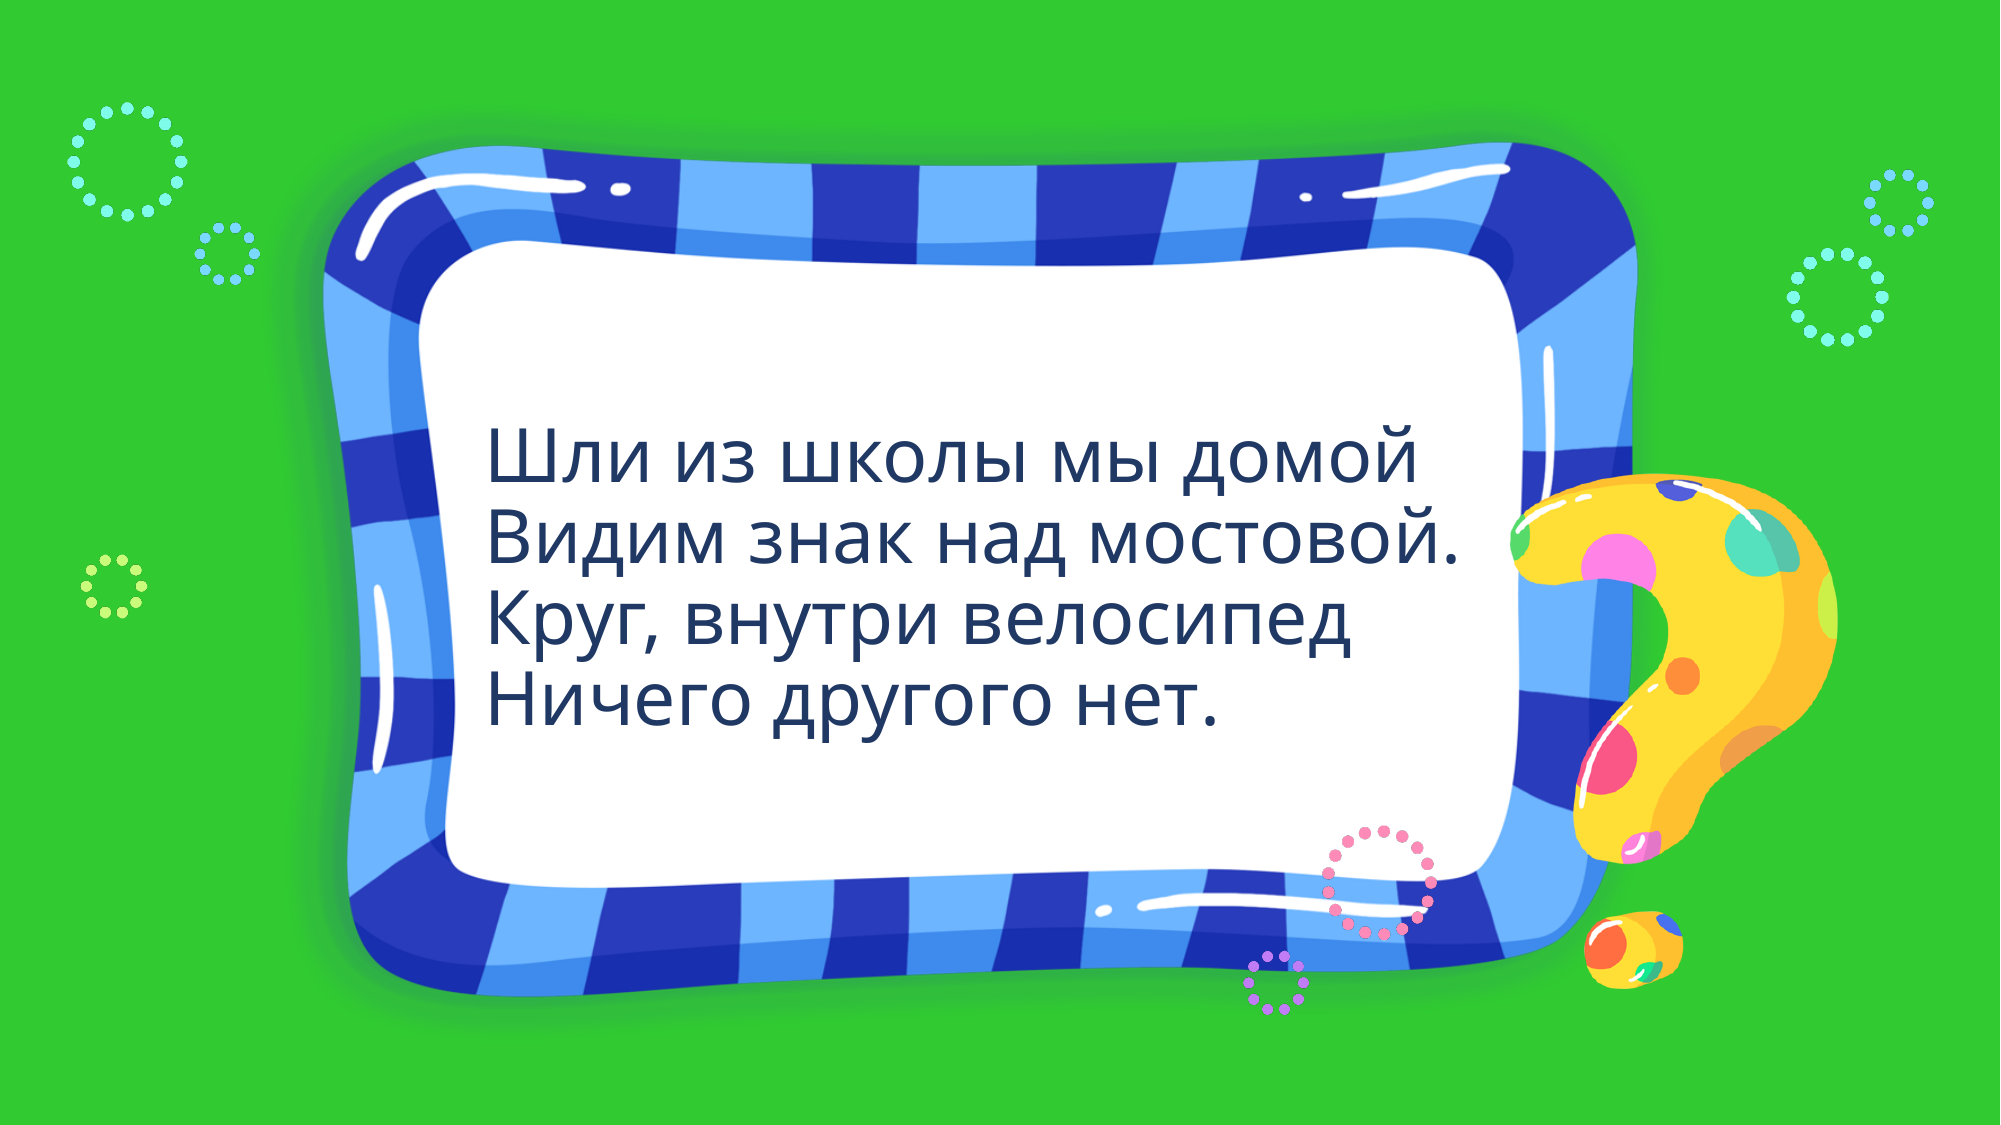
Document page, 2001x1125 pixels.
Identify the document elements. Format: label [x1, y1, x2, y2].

picture [63, 96, 1838, 1043]
picture [1780, 160, 1945, 359]
picture [75, 545, 148, 620]
